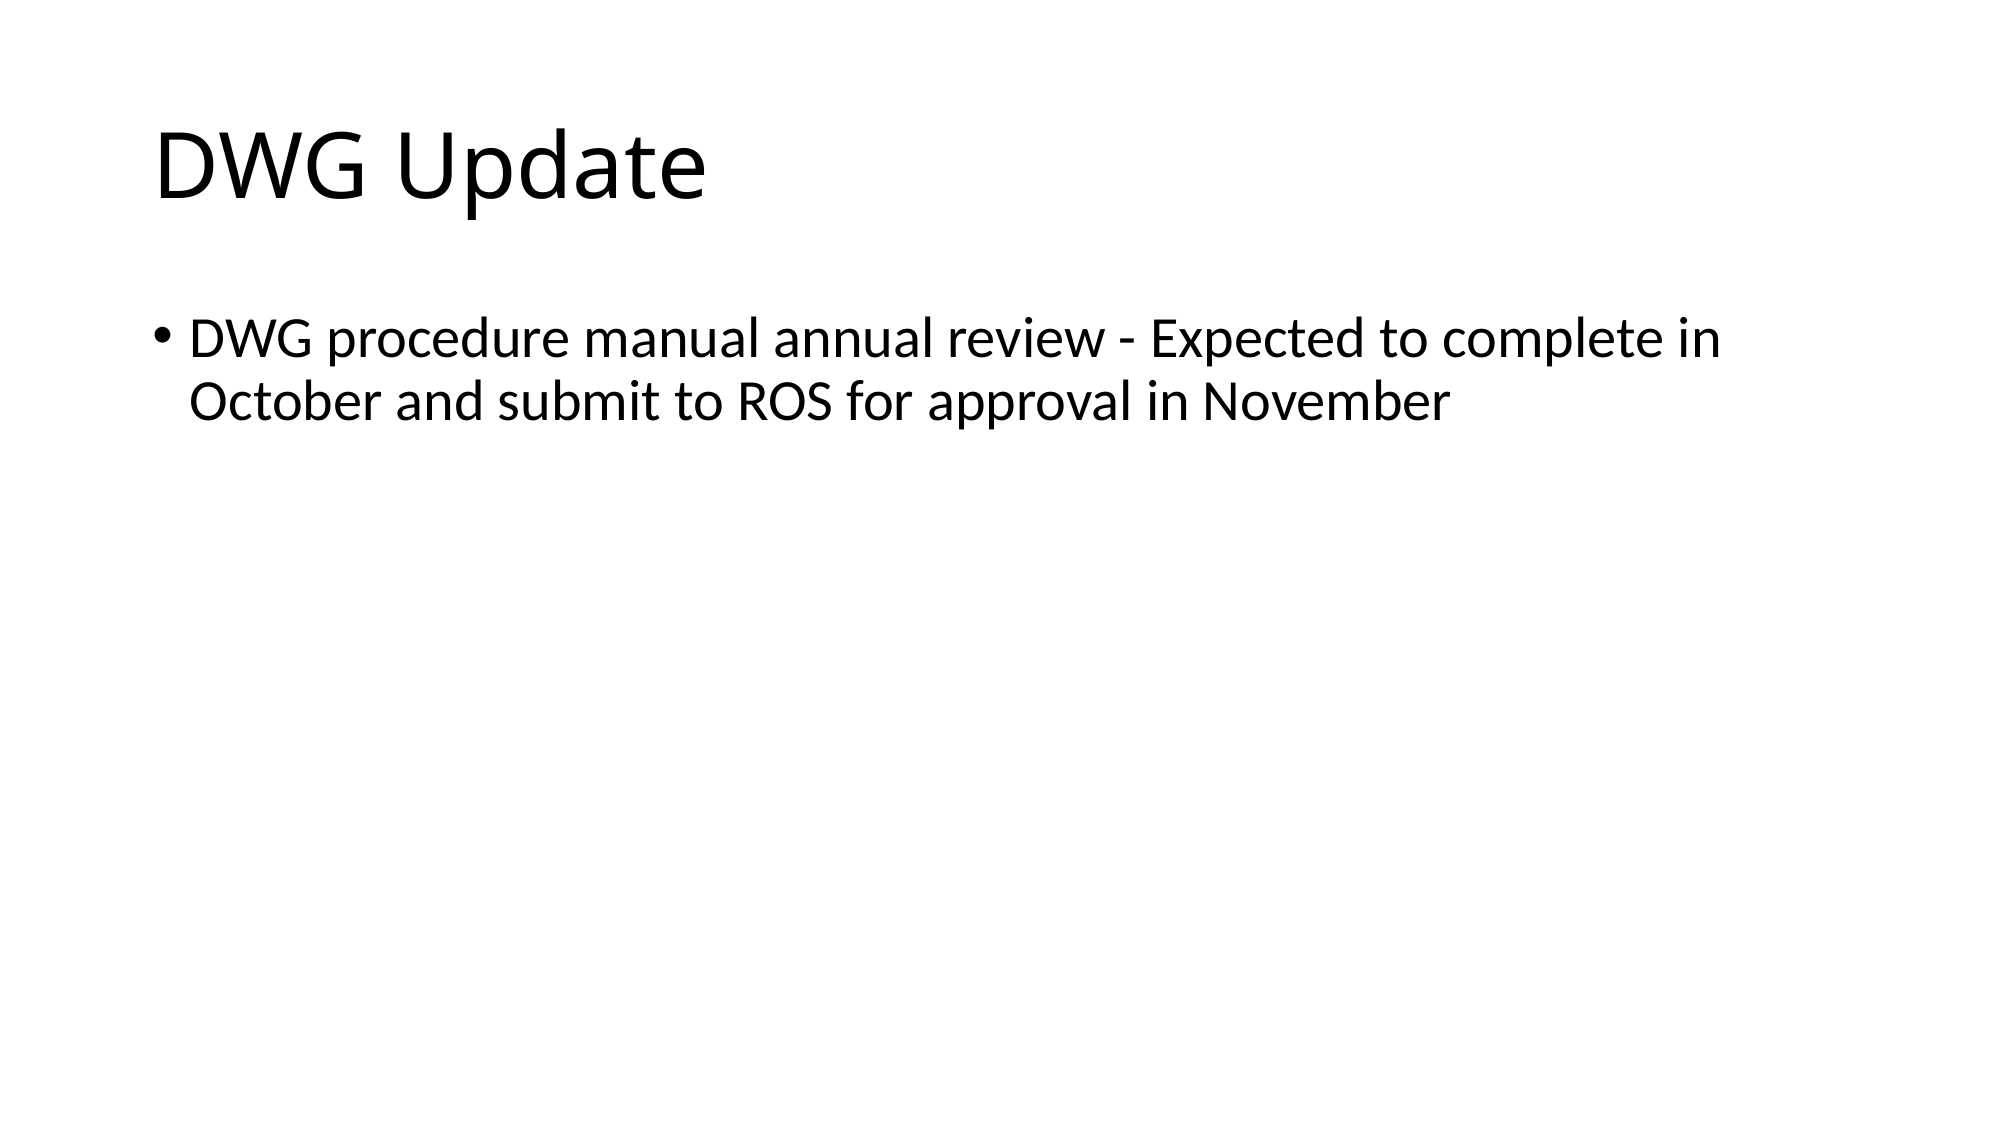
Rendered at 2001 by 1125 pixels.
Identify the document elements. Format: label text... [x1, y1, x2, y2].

list DWG procedure manual annual review - Expected to complete in October and submit to ROS for approval in November [137, 299, 1909, 1014]
title DWG Update [137, 59, 1863, 278]
